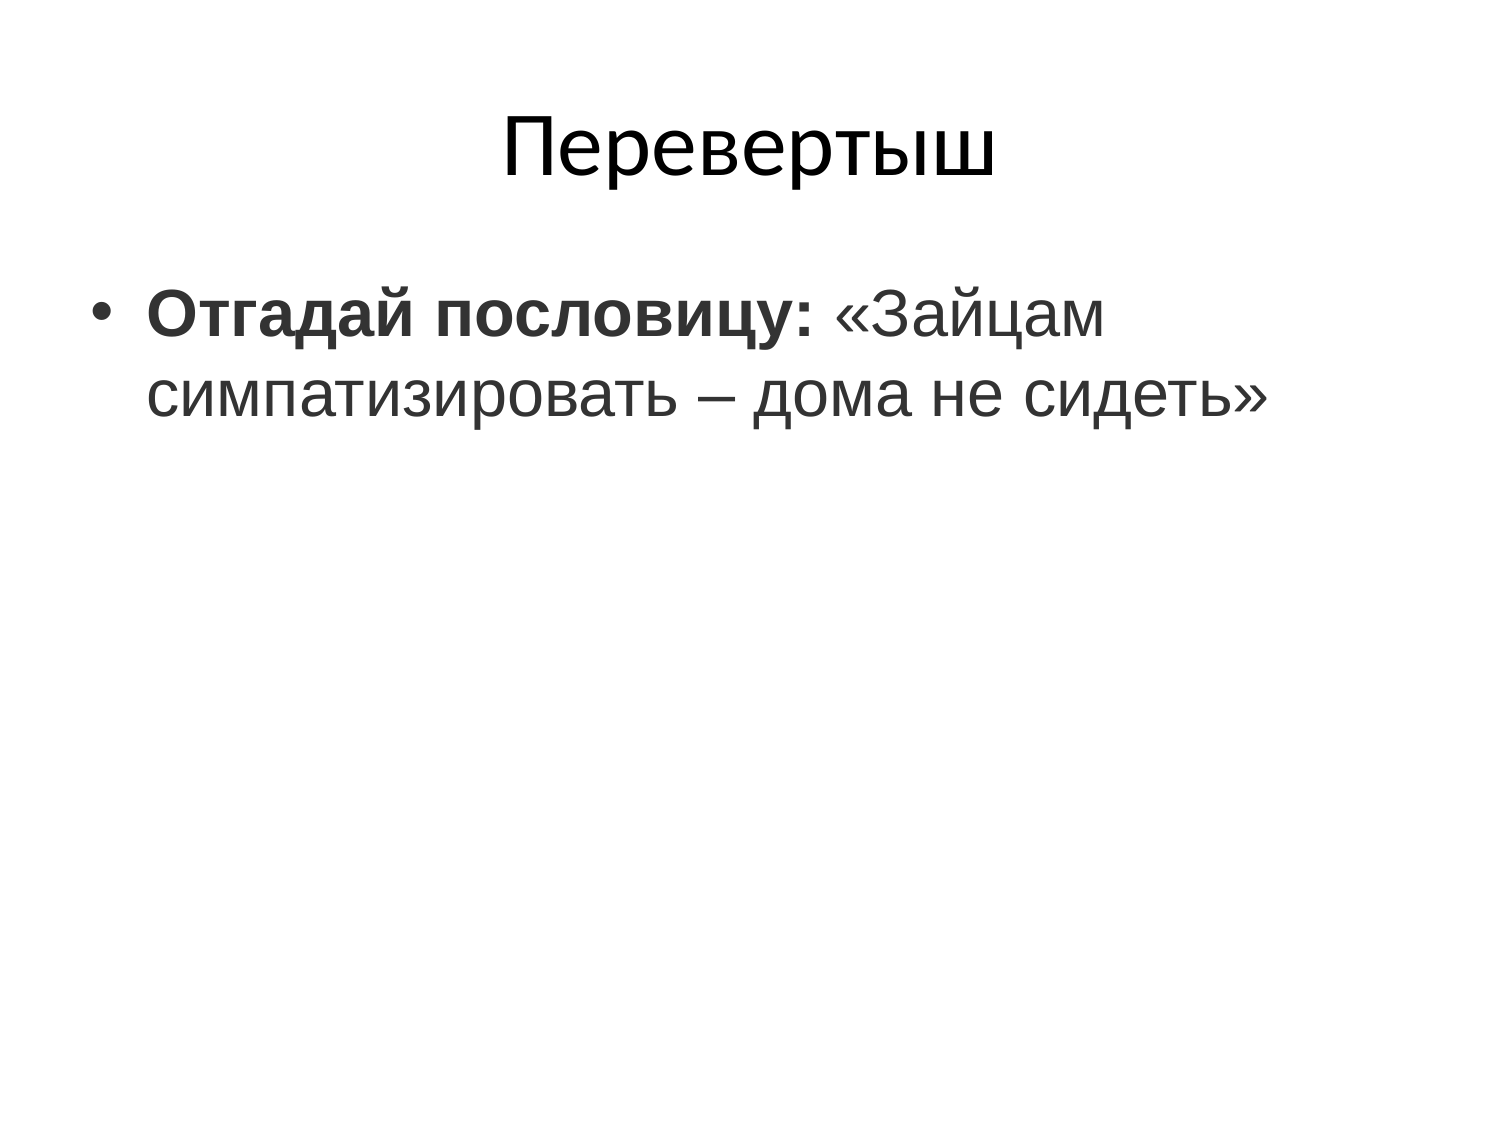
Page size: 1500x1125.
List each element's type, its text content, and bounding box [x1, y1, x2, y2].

list Отгадай пословицу: «Зайцам симпатизировать – дома не сидеть» [75, 262, 1425, 1005]
title Перевертыш [75, 45, 1425, 233]
